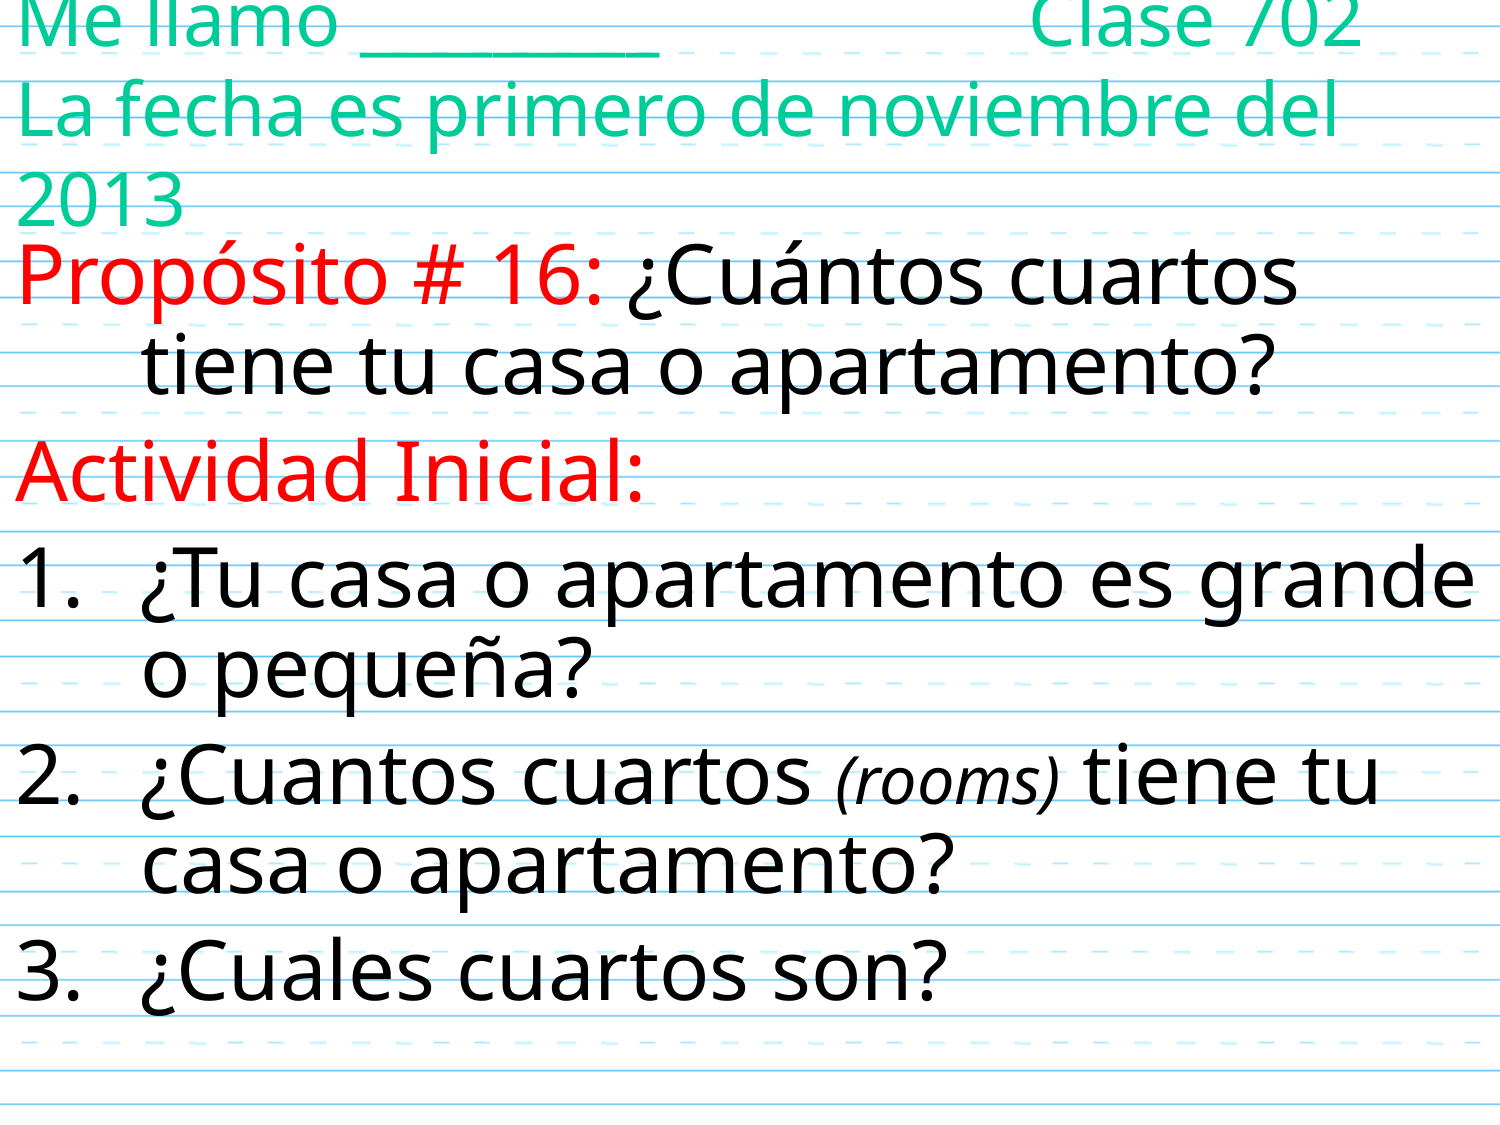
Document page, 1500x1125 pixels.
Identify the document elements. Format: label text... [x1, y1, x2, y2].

picture [0, 200, 1500, 224]
picture [0, 1100, 1500, 1125]
title Me llamo _________ Clase 702 La fecha es primero de noviembre del 2013 [0, 12, 1500, 200]
picture [0, 0, 1500, 12]
list Propósito # 16: ¿Cuántos cuartos tiene tu casa o apartamento? Actividad Inicial: ¿Tu casa o apartamento es grande o pequeña? ¿Cuantos cuartos (rooms) tiene tu casa o apartamento? ¿Cuales cuartos son? [0, 224, 1500, 1100]
